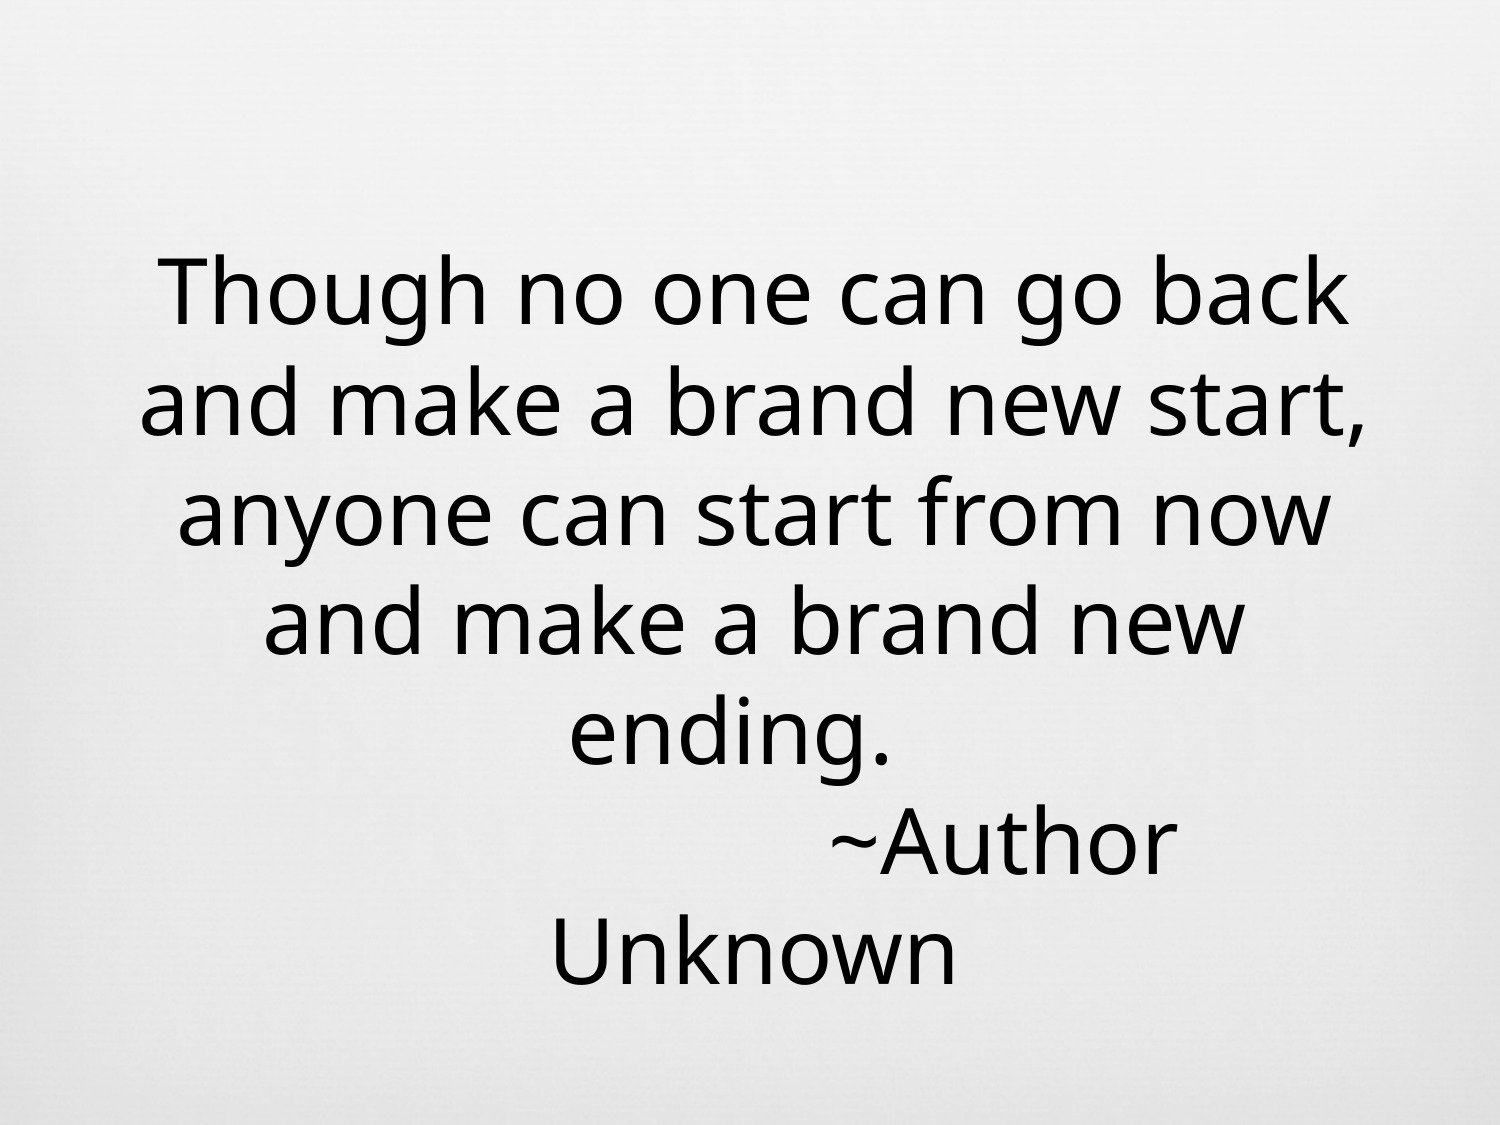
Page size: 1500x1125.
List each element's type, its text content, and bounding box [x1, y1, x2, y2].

text_box Though no one can go back and make a brand new start, anyone can start from now and make a brand new ending. ~Author Unknown [99, 226, 1410, 1011]
